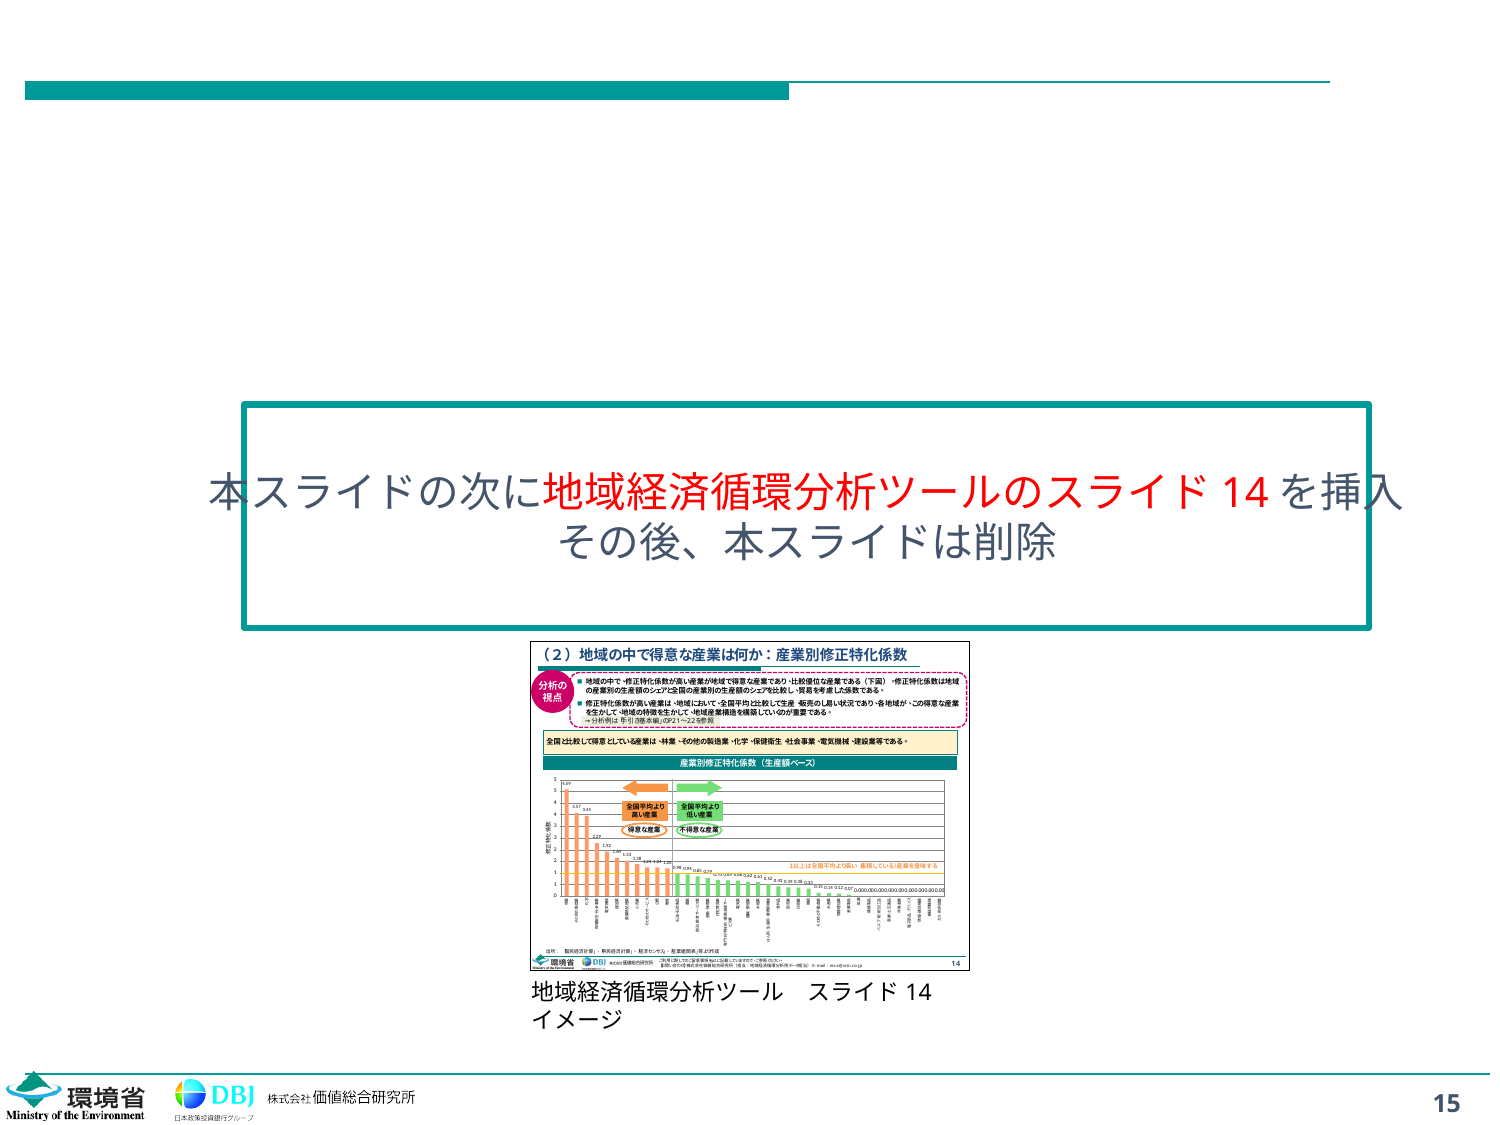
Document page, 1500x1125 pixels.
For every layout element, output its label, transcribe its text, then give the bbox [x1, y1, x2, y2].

picture [2, 1071, 148, 1125]
picture [171, 1075, 419, 1125]
text_box 地域経済循環分析ツール スライド14 イメージ [517, 970, 983, 1041]
picture [530, 641, 970, 971]
slide_number 15 [1393, 1079, 1500, 1122]
text_box 本スライドの次に地域経済循環分析ツールのスライド14を挿入 その後、本スライドは削除 [244, 404, 1369, 628]
